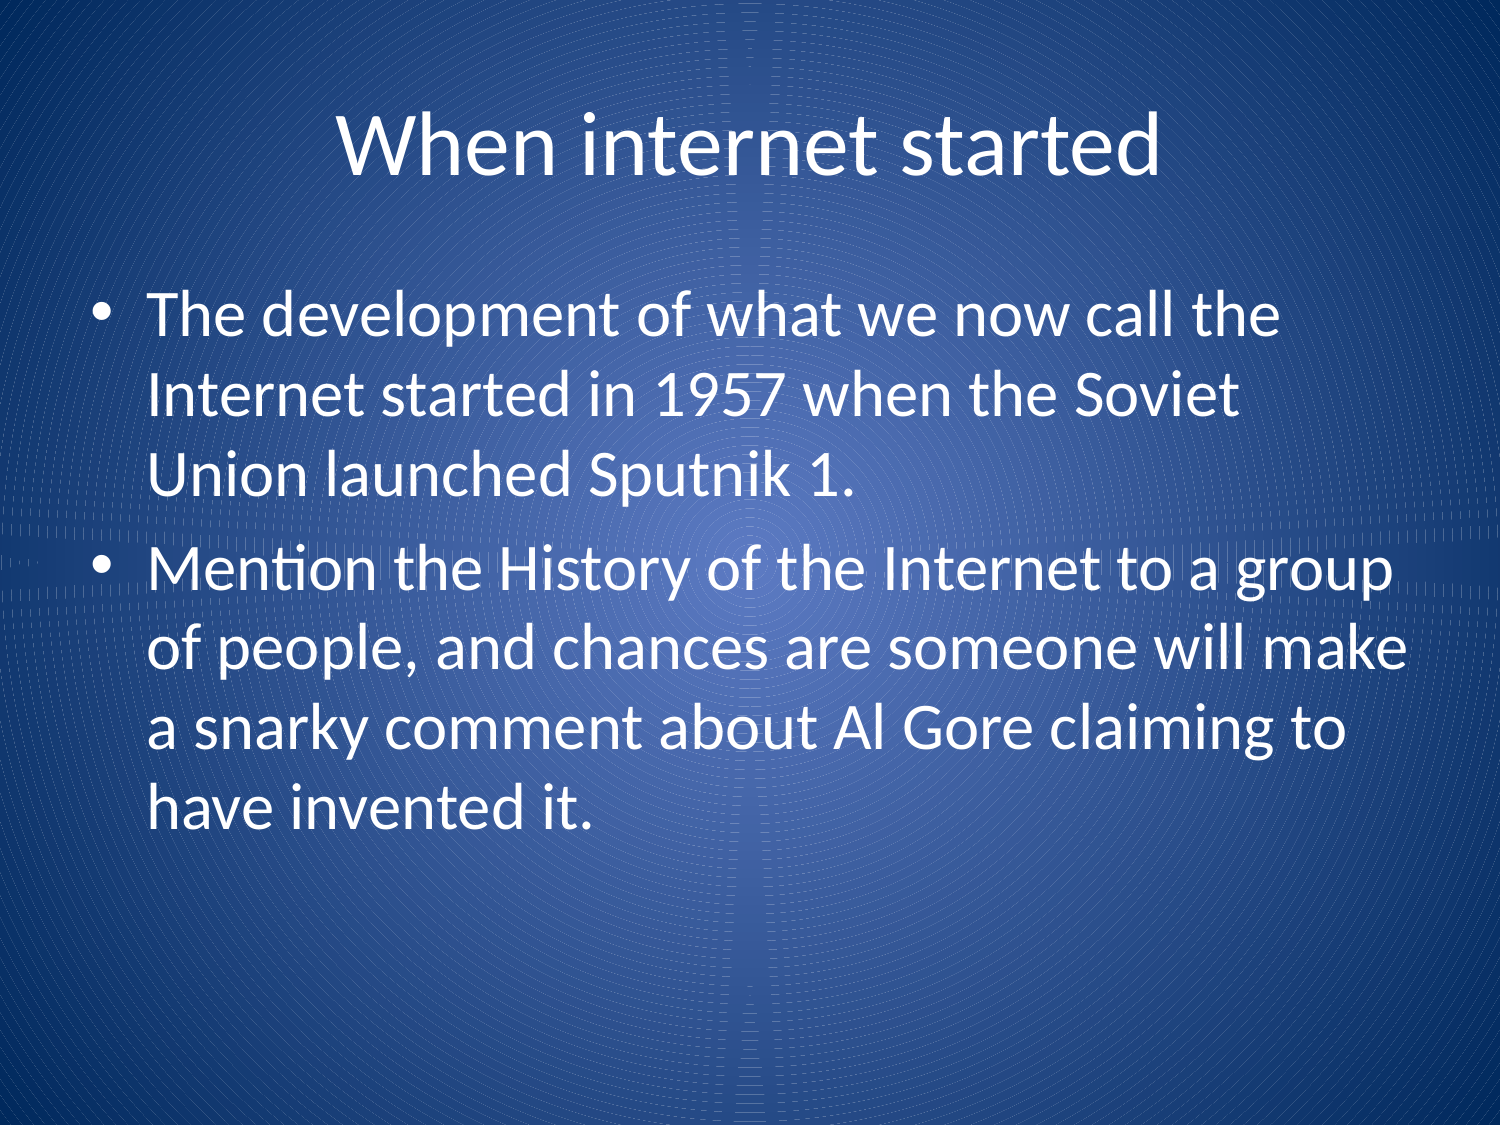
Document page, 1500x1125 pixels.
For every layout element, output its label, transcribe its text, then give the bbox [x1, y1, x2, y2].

list The development of what we now call the Internet started in 1957 when the Soviet Union launched Sputnik 1. Mention the History of the Internet to a group of people, and chances are someone will make a snarky comment about Al Gore claiming to have invented it. [75, 262, 1425, 1005]
title When internet started [75, 45, 1425, 233]
